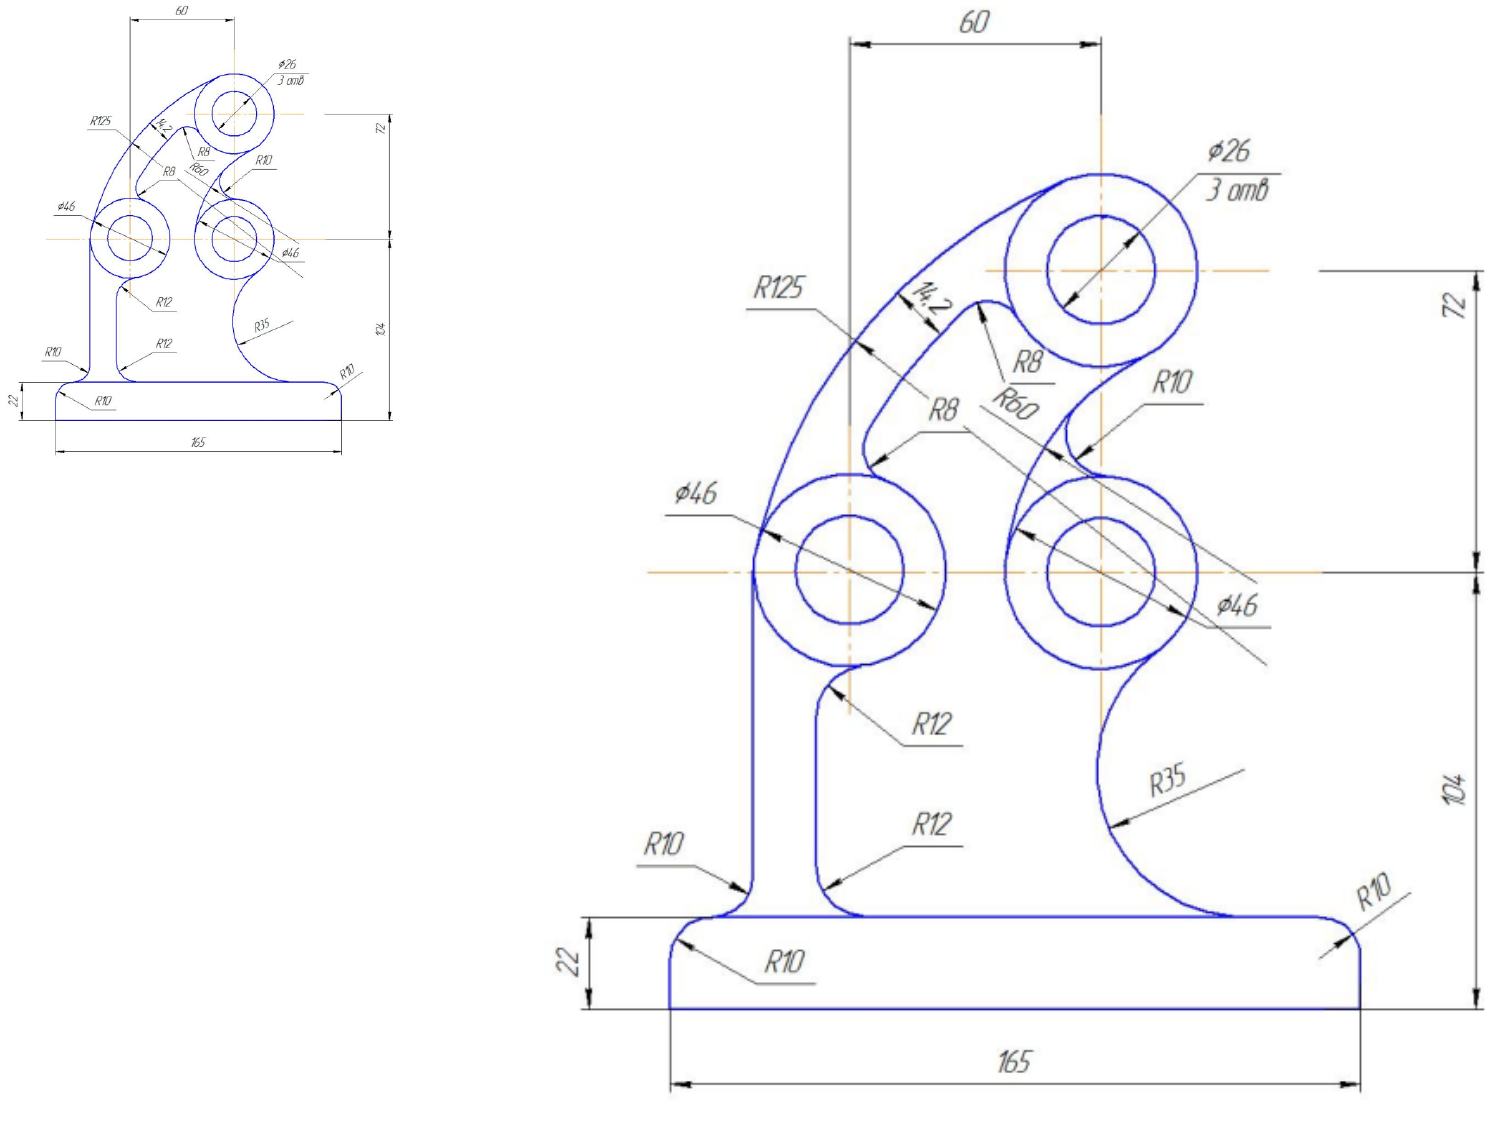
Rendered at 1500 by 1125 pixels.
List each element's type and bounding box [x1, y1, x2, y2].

picture [0, 0, 400, 469]
picture [537, 0, 1500, 1125]
